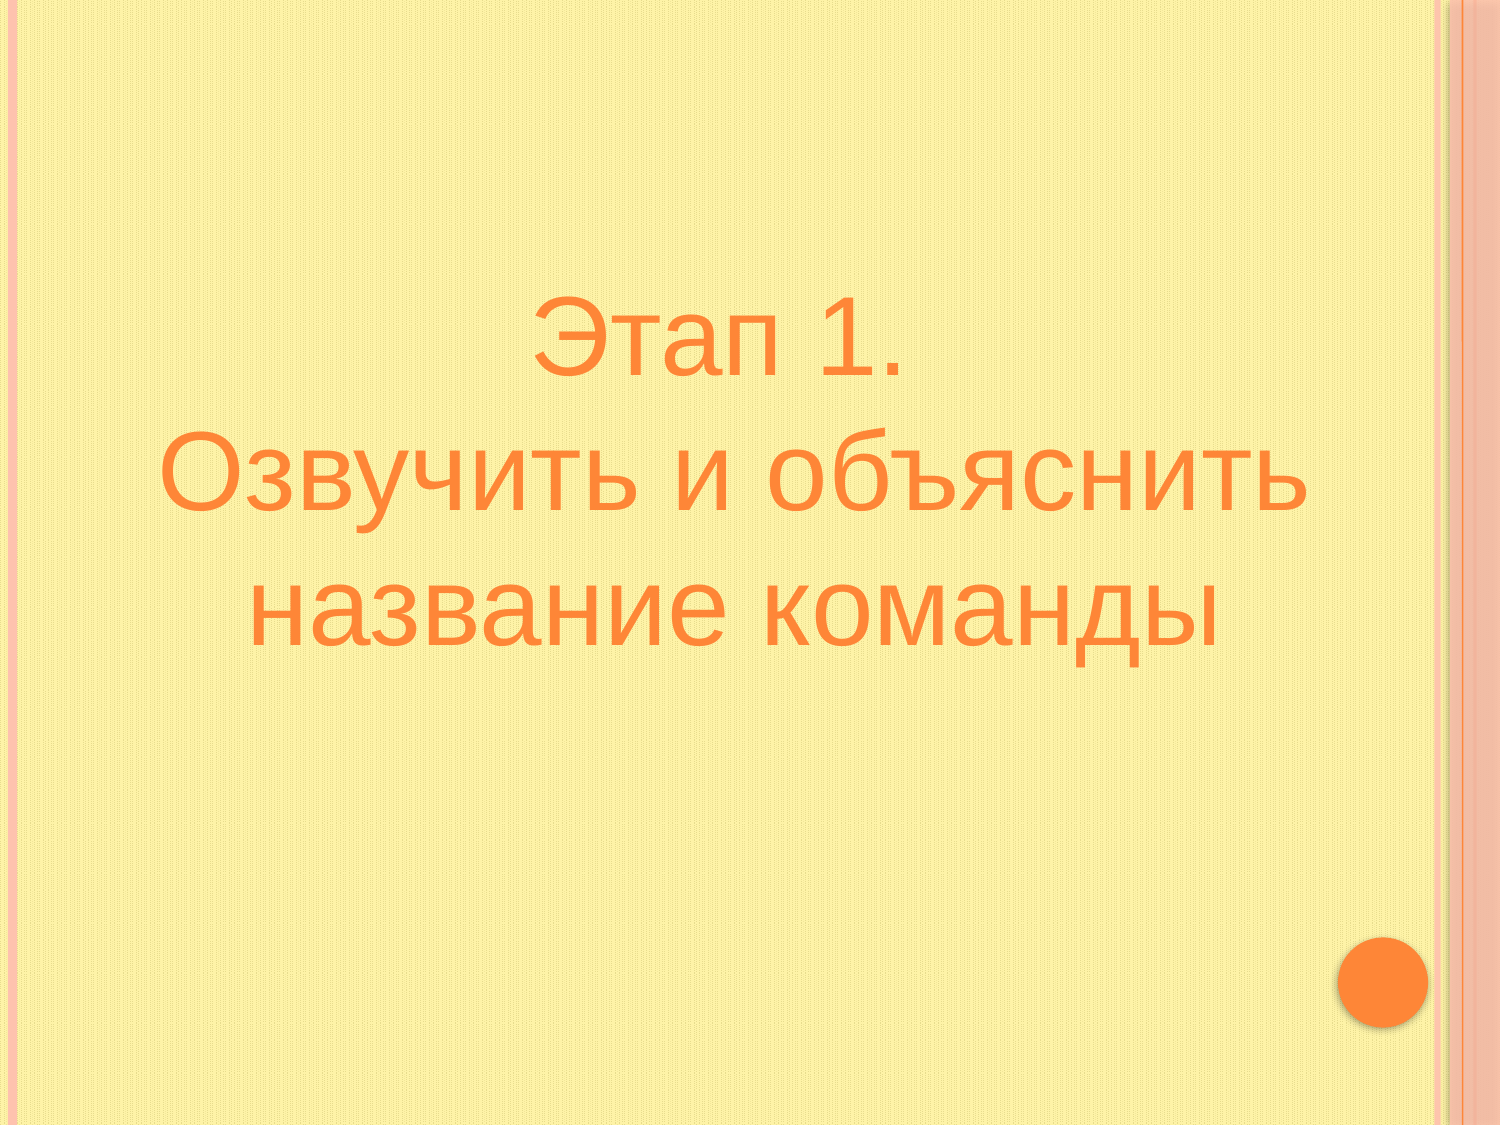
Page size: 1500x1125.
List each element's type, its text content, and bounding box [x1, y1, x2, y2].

text_box Этап 1. Озвучить и объяснить название команды [64, 255, 1405, 811]
